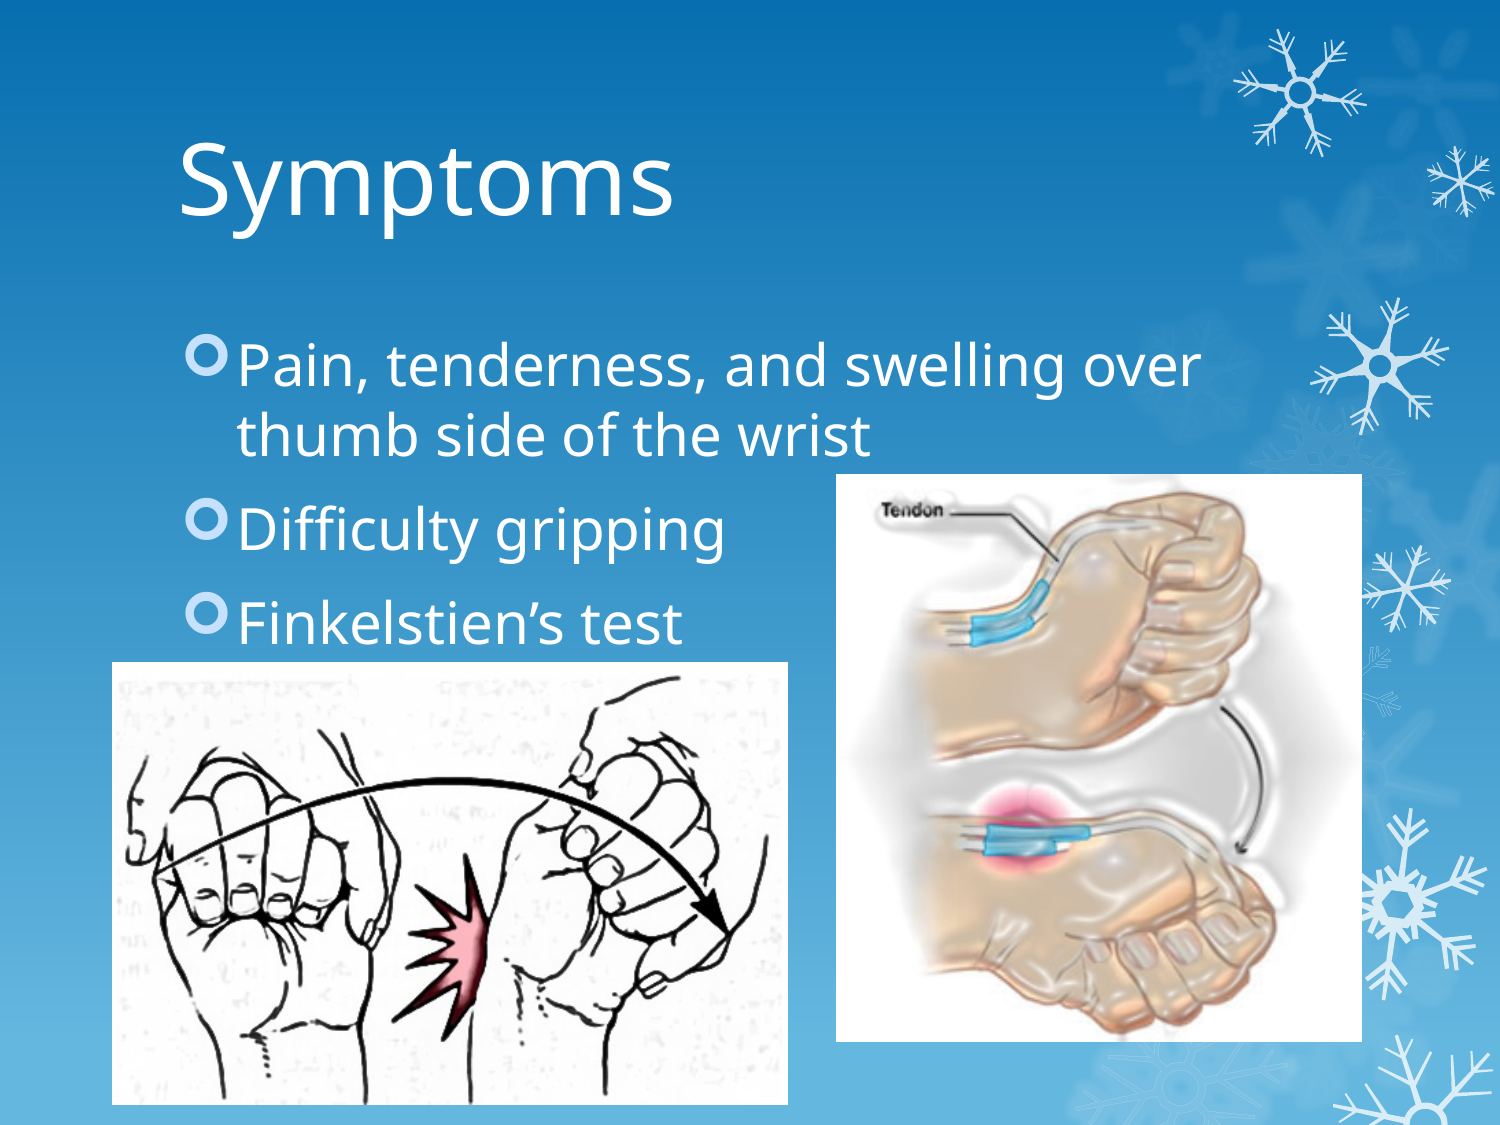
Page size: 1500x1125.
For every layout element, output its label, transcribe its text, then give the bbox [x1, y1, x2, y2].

list Pain, tenderness, and swelling over thumb side of the wrist Difficulty gripping Finkelstien’s test [165, 296, 1335, 688]
picture [835, 474, 1362, 1043]
title Symptoms [162, 99, 1332, 252]
picture [111, 661, 788, 1106]
